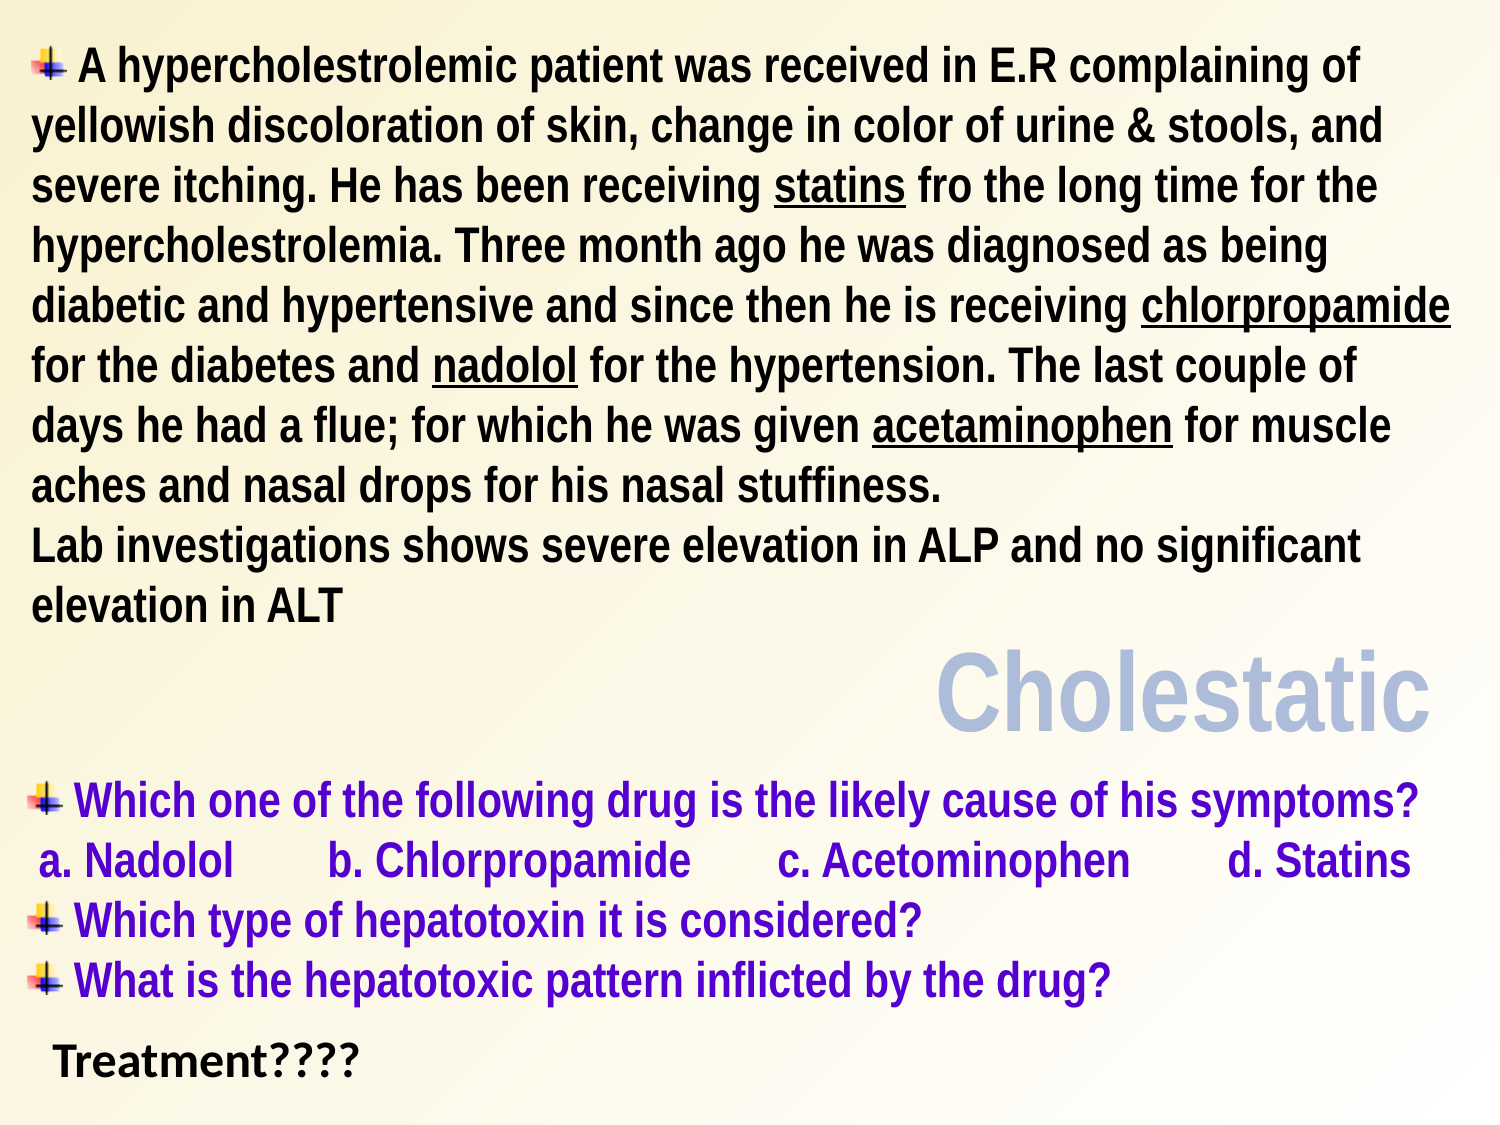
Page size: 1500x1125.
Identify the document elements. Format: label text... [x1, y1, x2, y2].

picture [27, 779, 63, 815]
picture [27, 959, 63, 995]
picture [31, 44, 67, 80]
text_box Cholestatic [920, 610, 1448, 761]
picture [27, 899, 63, 935]
text_box Which one of the following drug is the likely cause of his symptoms? a. Nadolol b. Chlorpropamide c. Acetominophen d. Statins Which type of hepatotoxin it is considered? What is the hepatotoxic pattern inflicted by the drug? [12, 699, 1500, 1015]
text_box Treatment???? [37, 1019, 463, 1095]
text_box A hypercholestrolemic patient was received in E.R complaining of yellowish discoloration of skin, change in color of urine & stools, and severe itching. He has been receiving statins fro the long time for the hypercholestrolemia. Three month ago he was diagnosed as being diabetic and hypertensive and since then he is receiving chlorpropamide for the diabetes and nadolol for the hypertension. The last couple of days he had a flue; for which he was given acetaminophen for muscle aches and nasal drops for his nasal stuffiness. Lab investigations shows severe elevation in ALP and no significant elevation in ALT [16, 24, 1467, 640]
